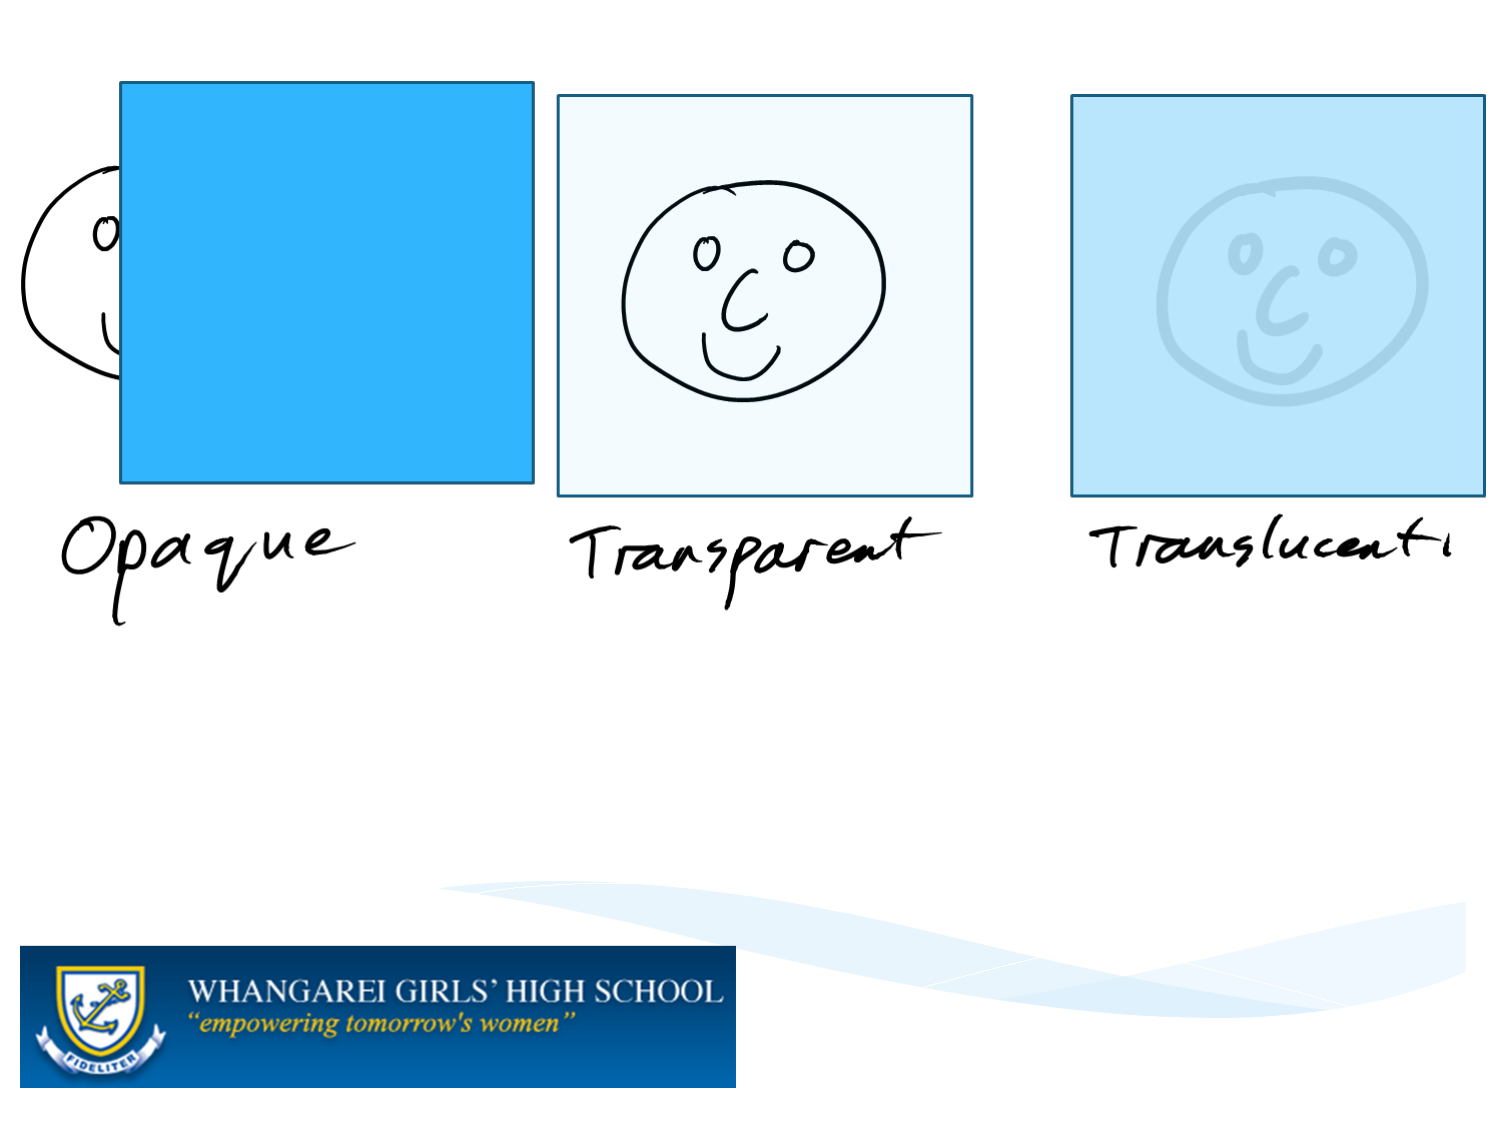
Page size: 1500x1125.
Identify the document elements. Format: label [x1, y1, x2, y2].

picture [14, 81, 1486, 1088]
